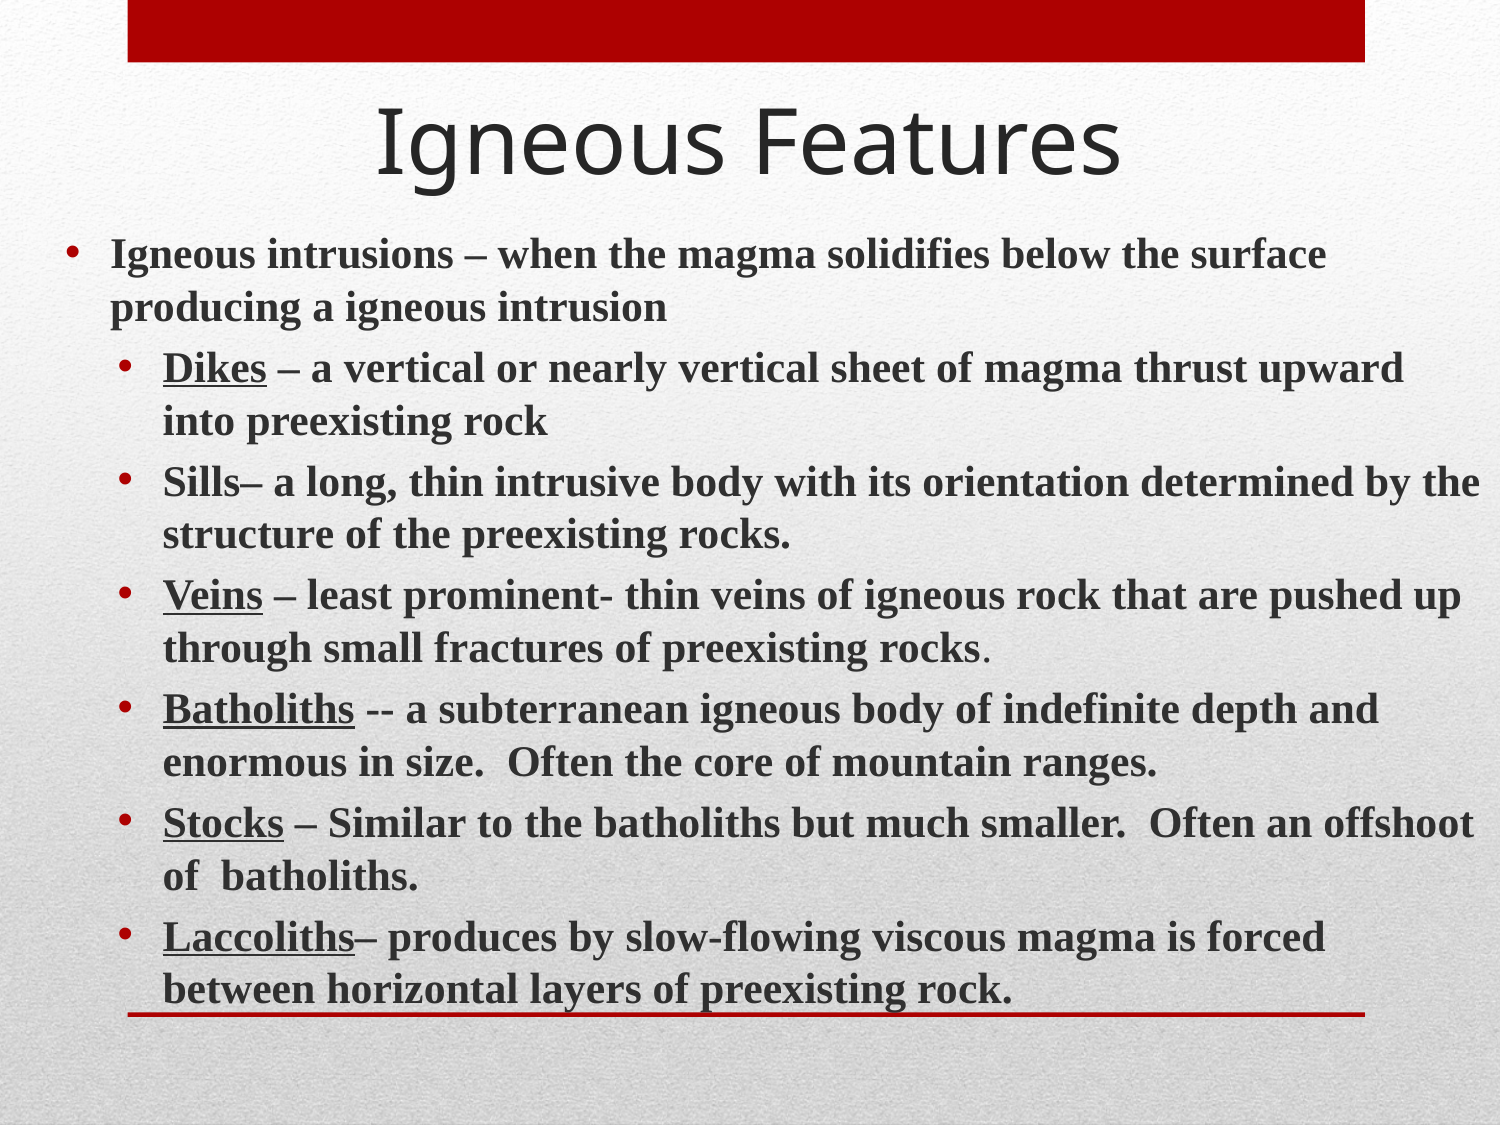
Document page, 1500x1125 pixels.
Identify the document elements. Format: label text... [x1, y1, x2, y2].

list Igneous intrusions – when the magma solidifies below the surface producing a igneous intrusion Dikes – a vertical or nearly vertical sheet of magma thrust upward into preexisting rock Sills– a long, thin intrusive body with its orientation determined by the structure of the preexisting rocks. Veins – least prominent- thin veins of igneous rock that are pushed up through small fractures of preexisting rocks. Batholiths -- a subterranean igneous body of indefinite depth and enormous in size. Often the core of mountain ranges. Stocks – Similar to the batholiths but much smaller. Often an offshoot of batholiths. Laccoliths– produces by slow-flowing viscous magma is forced between horizontal layers of preexisting rock. [50, 212, 1500, 1025]
title Igneous Features [62, 0, 1438, 200]
